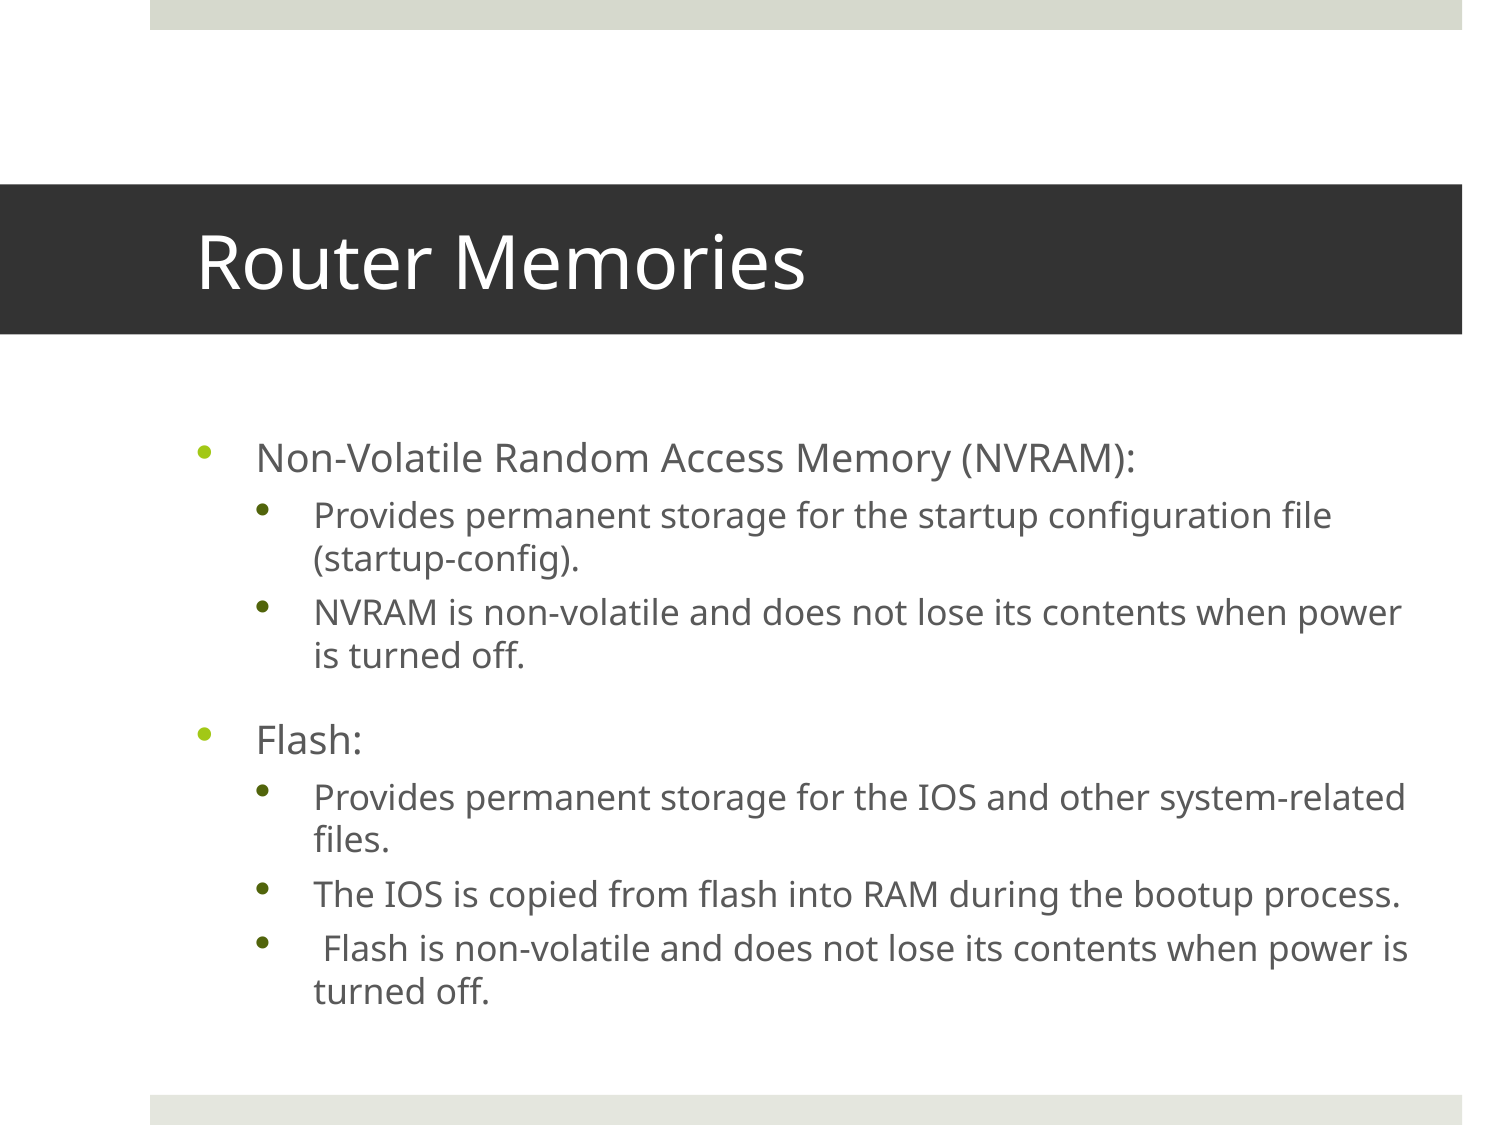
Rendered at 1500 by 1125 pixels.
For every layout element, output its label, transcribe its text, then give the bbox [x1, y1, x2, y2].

list Non-Volatile Random Access Memory (NVRAM): Provides permanent storage for the startup configuration file (startup-config). NVRAM is non-volatile and does not lose its contents when power is turned off. Flash: Provides permanent storage for the IOS and other system-related files. The IOS is copied from flash into RAM during the bootup process. Flash is non-volatile and does not lose its contents when power is turned off. [182, 425, 1432, 1028]
title Router Memories [0, 184, 1463, 335]
